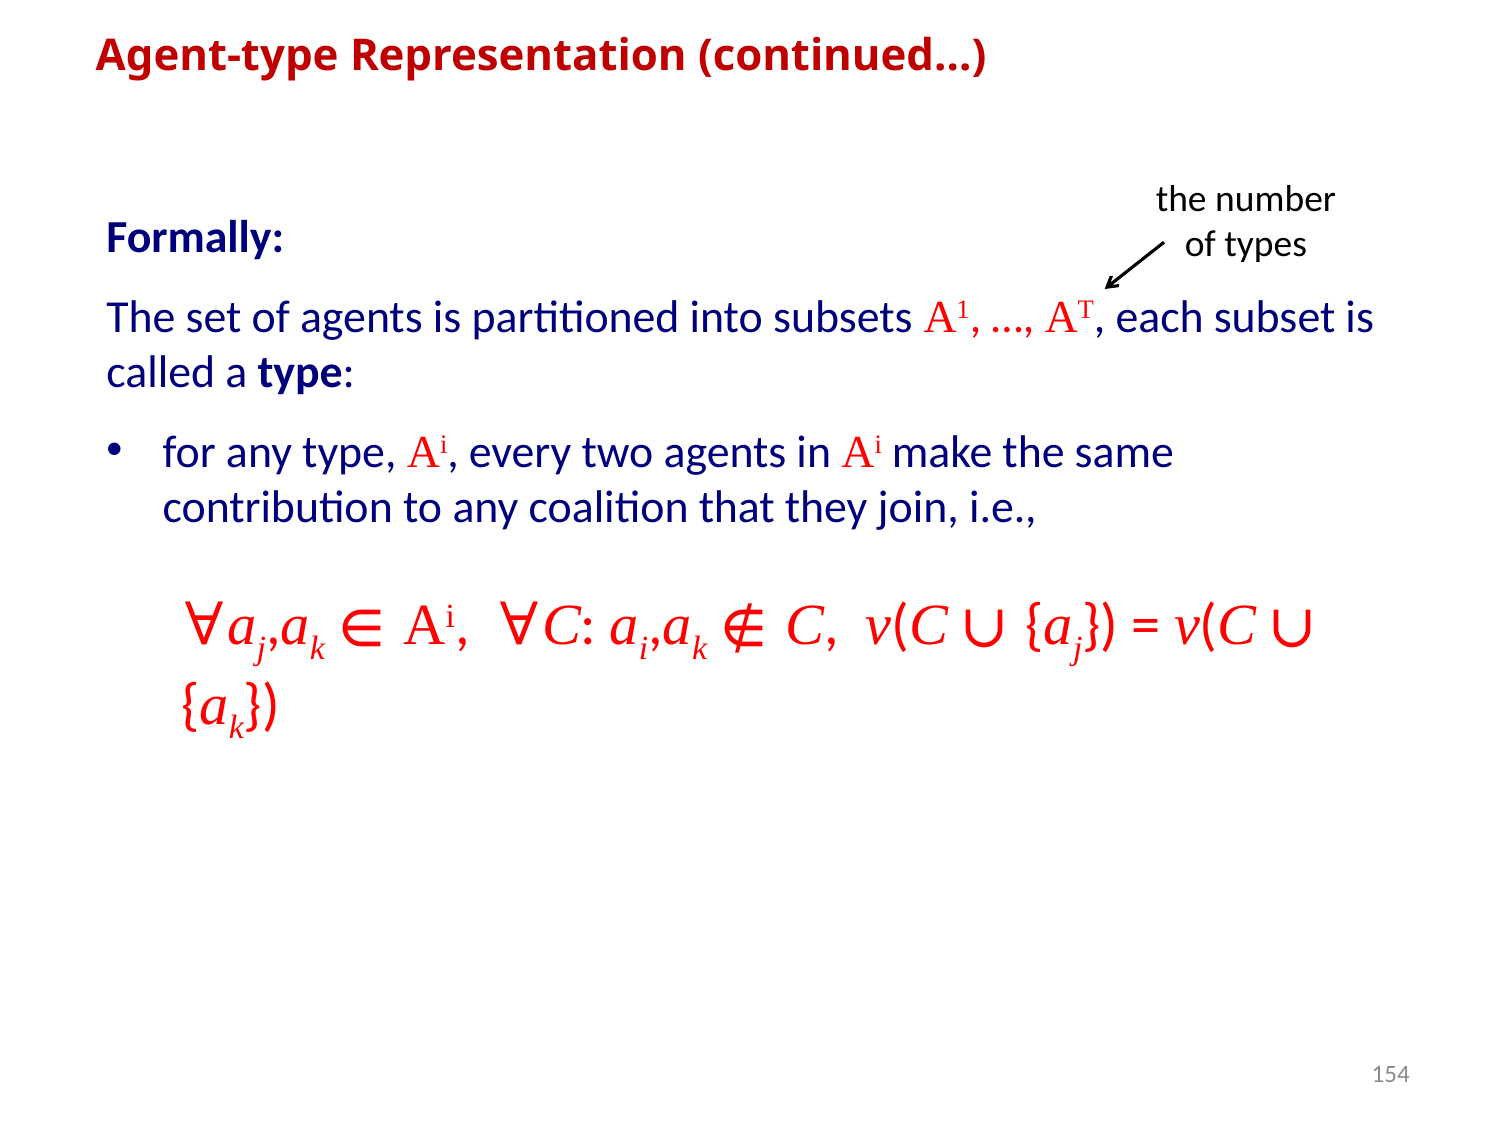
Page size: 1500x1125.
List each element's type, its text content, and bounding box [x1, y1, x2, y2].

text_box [1104, 241, 1165, 290]
text_box the number of types [1148, 174, 1344, 265]
text_box Agent-type Representation (continued…) [80, 19, 1462, 87]
text_box Formally: The set of agents is partitioned into subsets A1, …, AT, each subset is called a type: for any type, Ai, every two agents in Ai make the same contribution to any coalition that they join, i.e., ∀aj,ak ∈ Ai, ∀C: ai,ak ∉ C, v(C ∪ {aj}) = v(C ∪ {ak}) [76, 199, 1415, 754]
slide_number 154 [1074, 1042, 1425, 1103]
